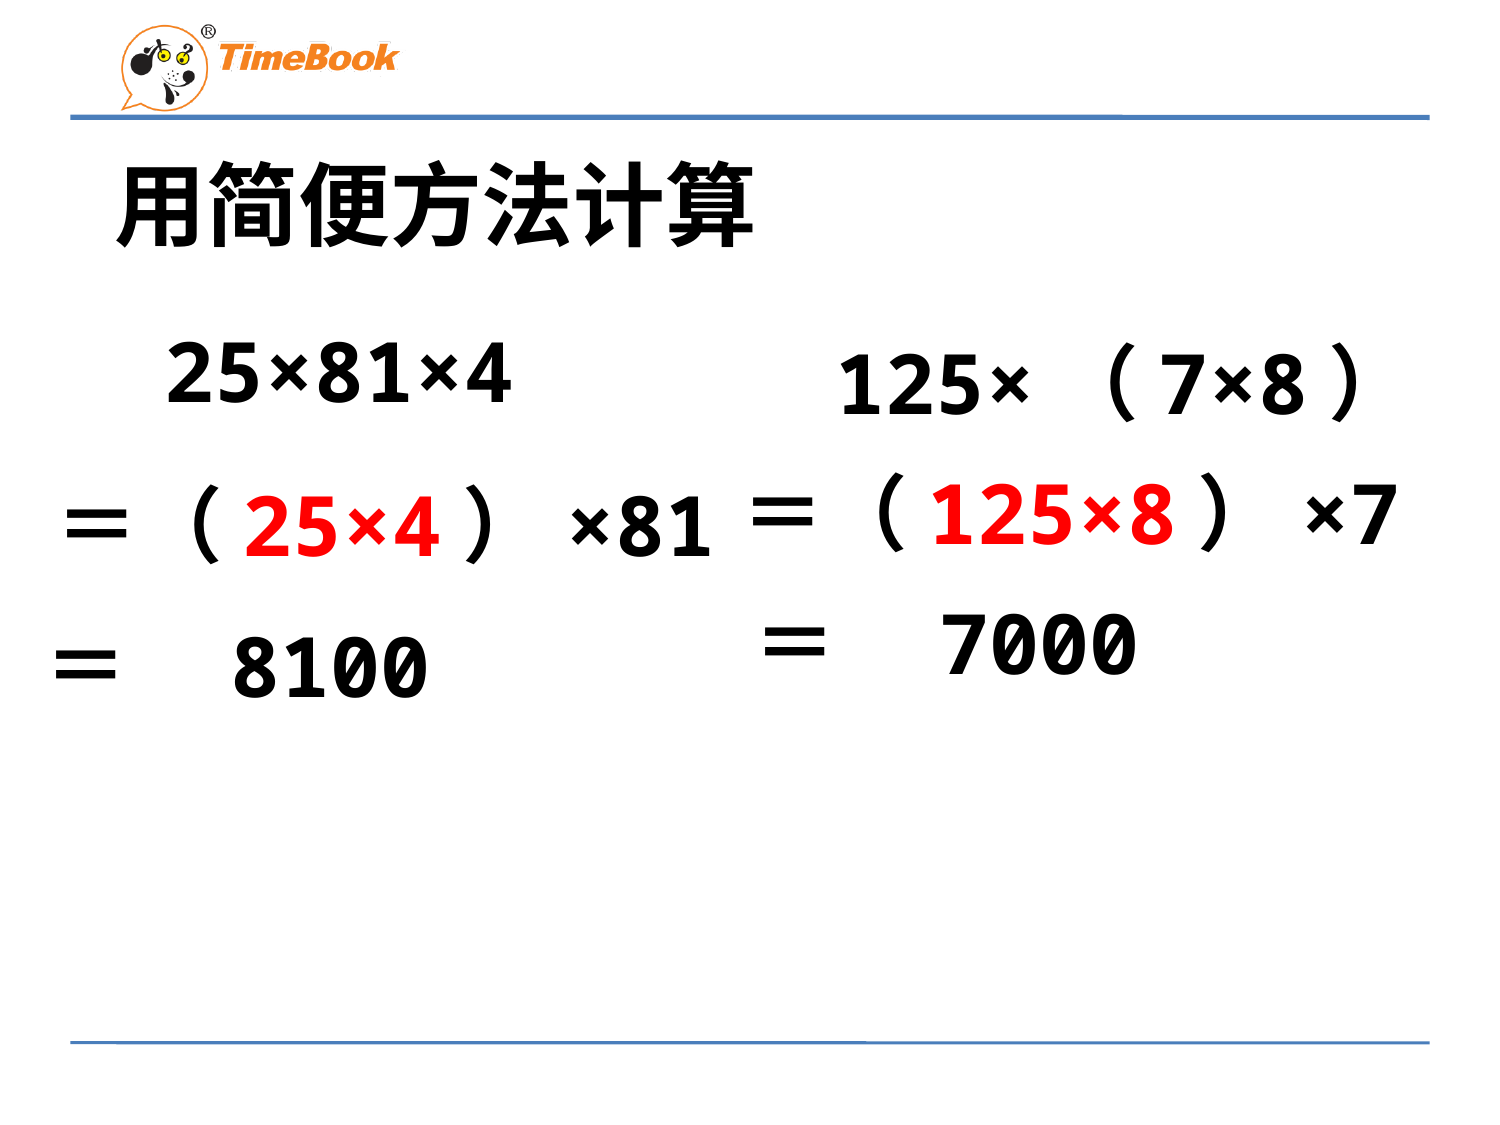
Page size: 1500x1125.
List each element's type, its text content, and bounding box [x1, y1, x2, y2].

text_box ＝（25×4）×81 [41, 465, 762, 581]
text_box 125×（7×8） [820, 323, 1500, 439]
text_box ＝ 7000 [738, 583, 1318, 699]
text_box ＝ 8100 [29, 607, 668, 722]
text_box ＝（125×8）×7 [726, 453, 1424, 569]
text_box 用简便方法计算 [100, 140, 1010, 266]
list 25×81×4 [150, 323, 691, 433]
picture [118, 22, 408, 113]
